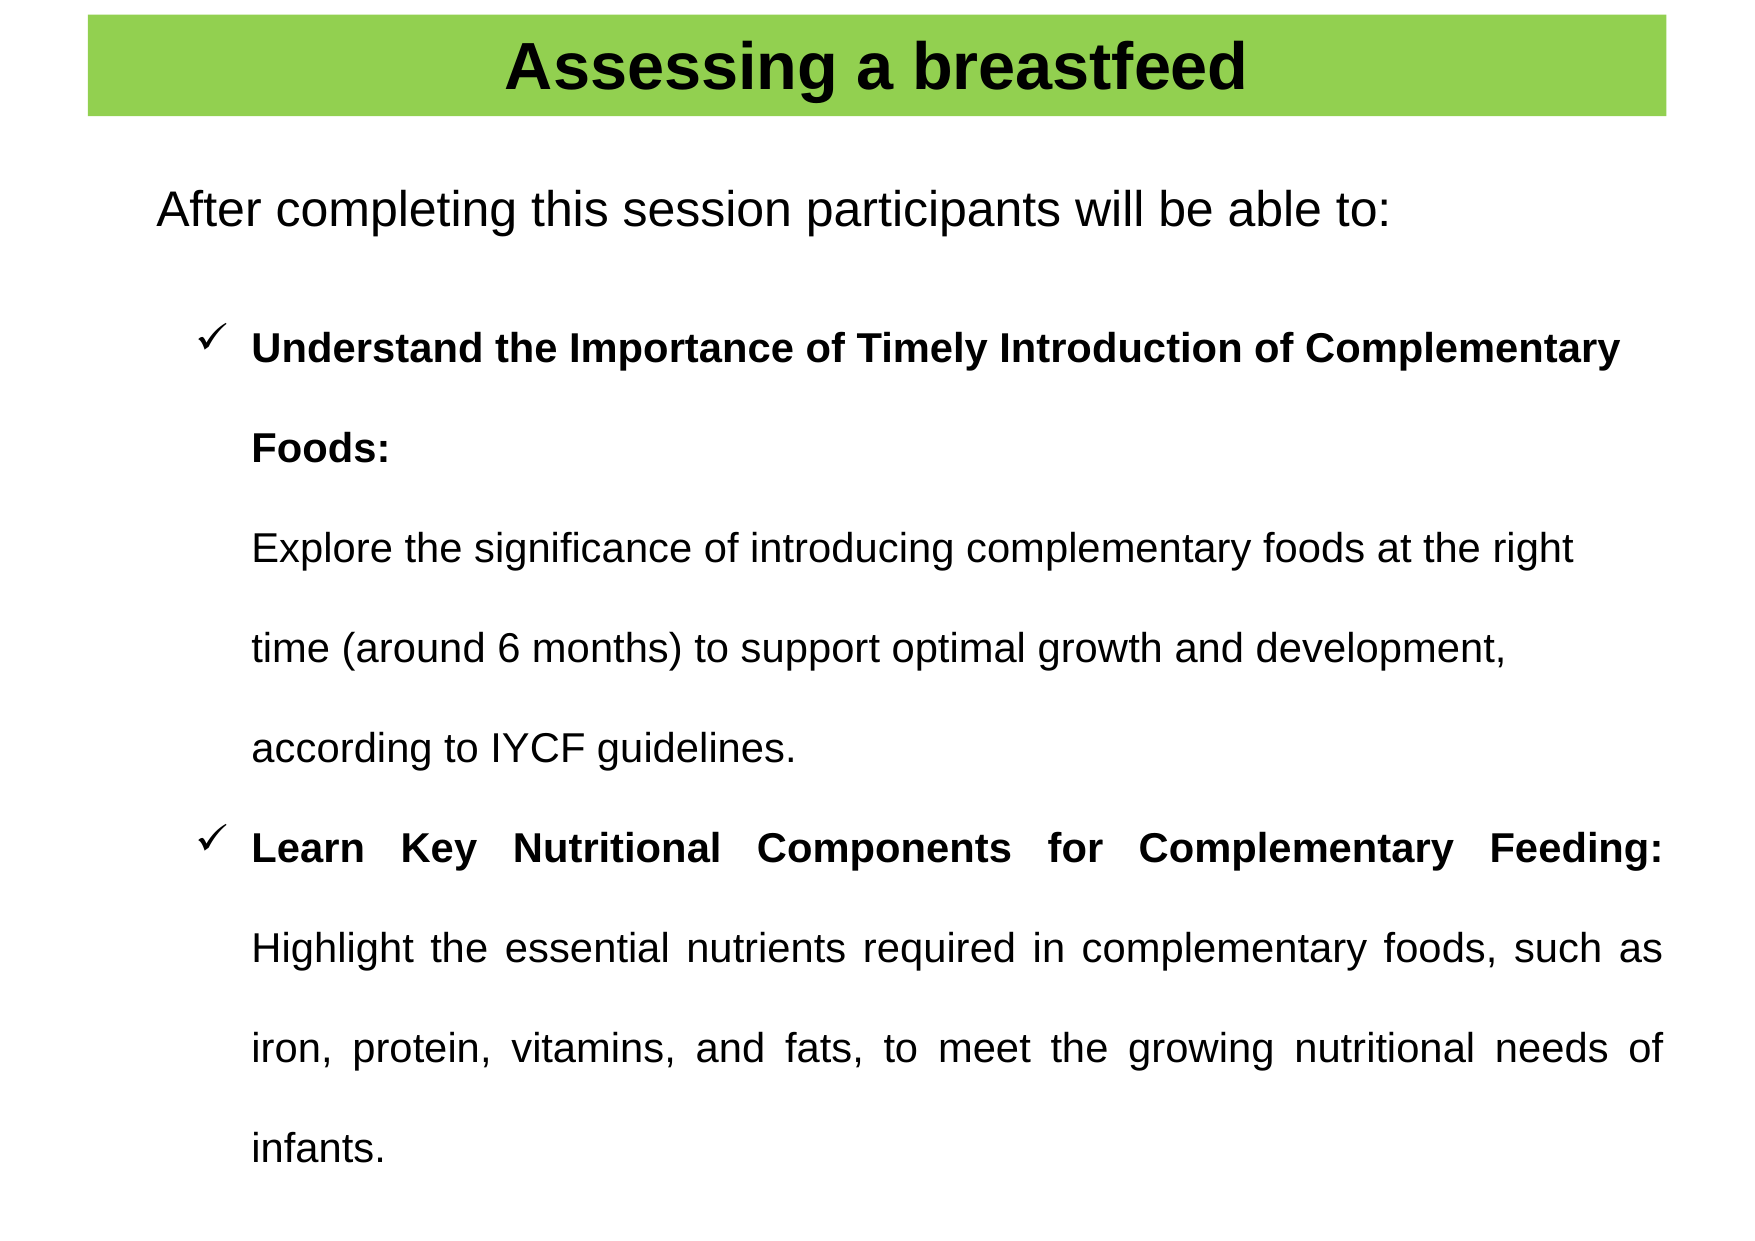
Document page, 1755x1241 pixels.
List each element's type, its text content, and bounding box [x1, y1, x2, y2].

title Assessing a breastfeed [87, 14, 1667, 117]
text_box Understand the Importance of Timely Introduction of Complementary Foods: Explore the significance of introducing complementary foods at the right time (around 6 months) to support optimal growth and development, according to IYCF guidelines. Learn Key Nutritional Components for Complementary Feeding: Highlight the essential nutrients required in complementary foods, such as iron, protein, vitamins, and fats, to meet the growing nutritional needs of infants. [180, 263, 1680, 1179]
list After completing this session participants will be able to: [74, 151, 1680, 317]
